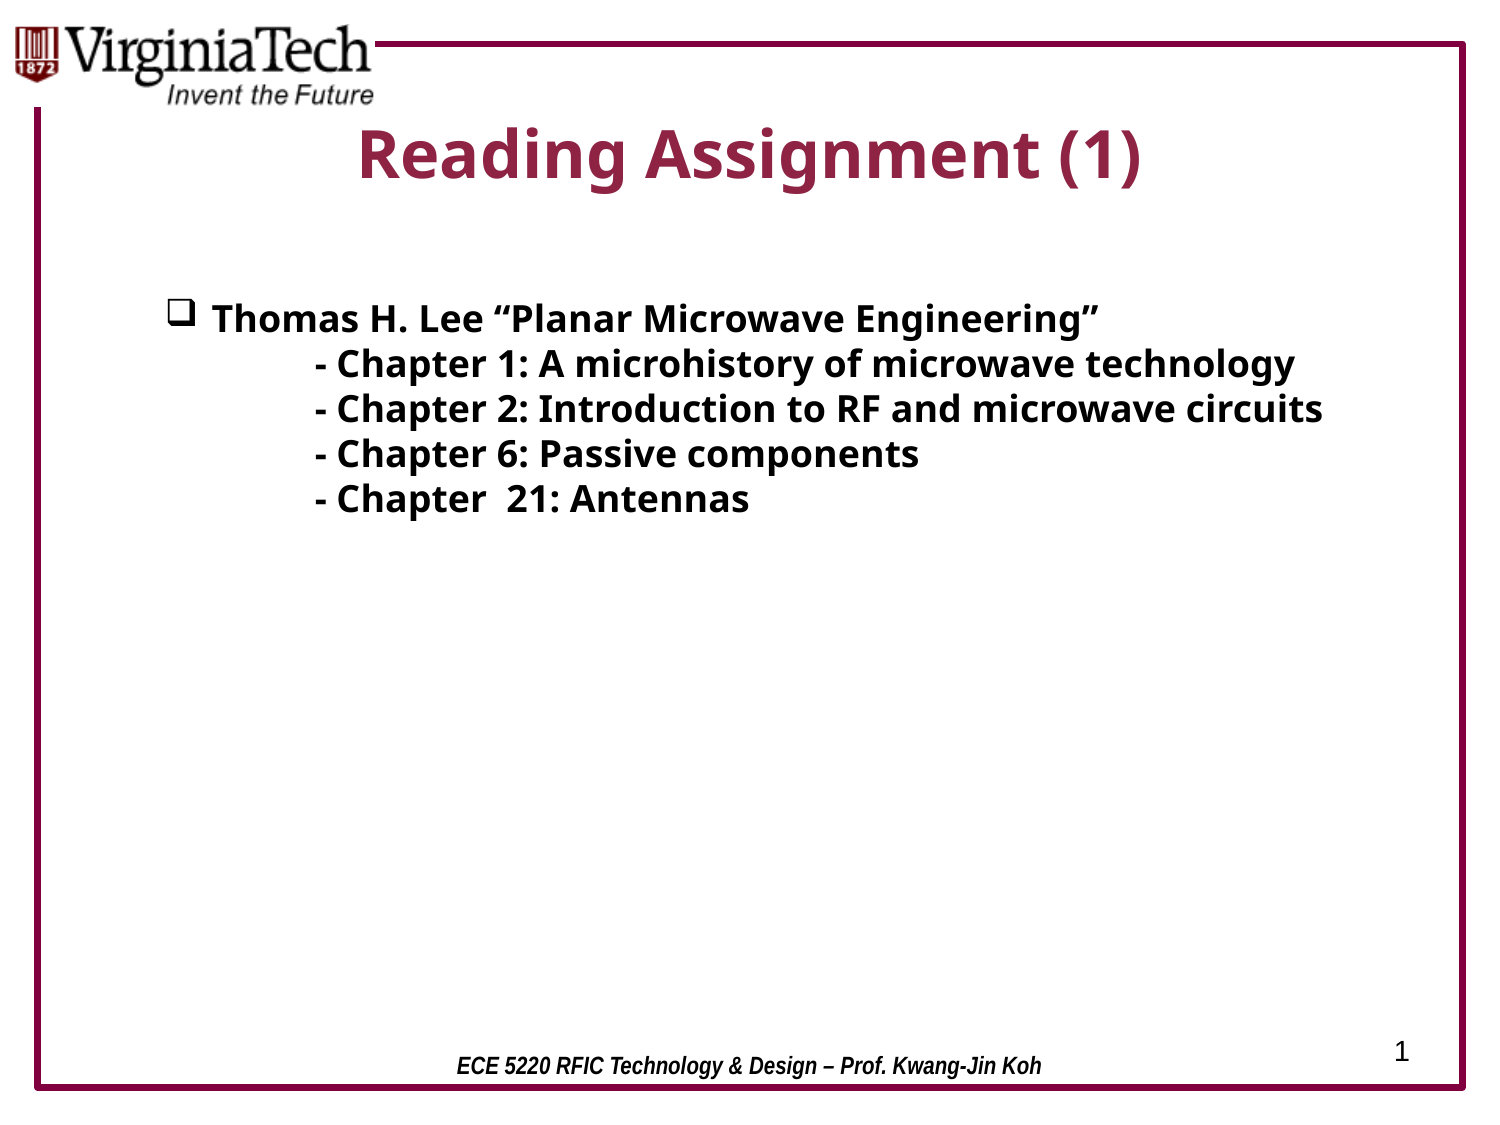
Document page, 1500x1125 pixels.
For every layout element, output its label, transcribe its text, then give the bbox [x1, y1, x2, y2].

text_box Thomas H. Lee “Planar Microwave Engineering” - Chapter 1: A microhistory of microwave technology - Chapter 2: Introduction to RF and microwave circuits - Chapter 6: Passive components - Chapter 21: Antennas [149, 287, 1403, 528]
picture [15, 24, 375, 107]
title Reading Assignment (1) [75, 104, 1425, 213]
slide_number 1 [1074, 1024, 1425, 1103]
